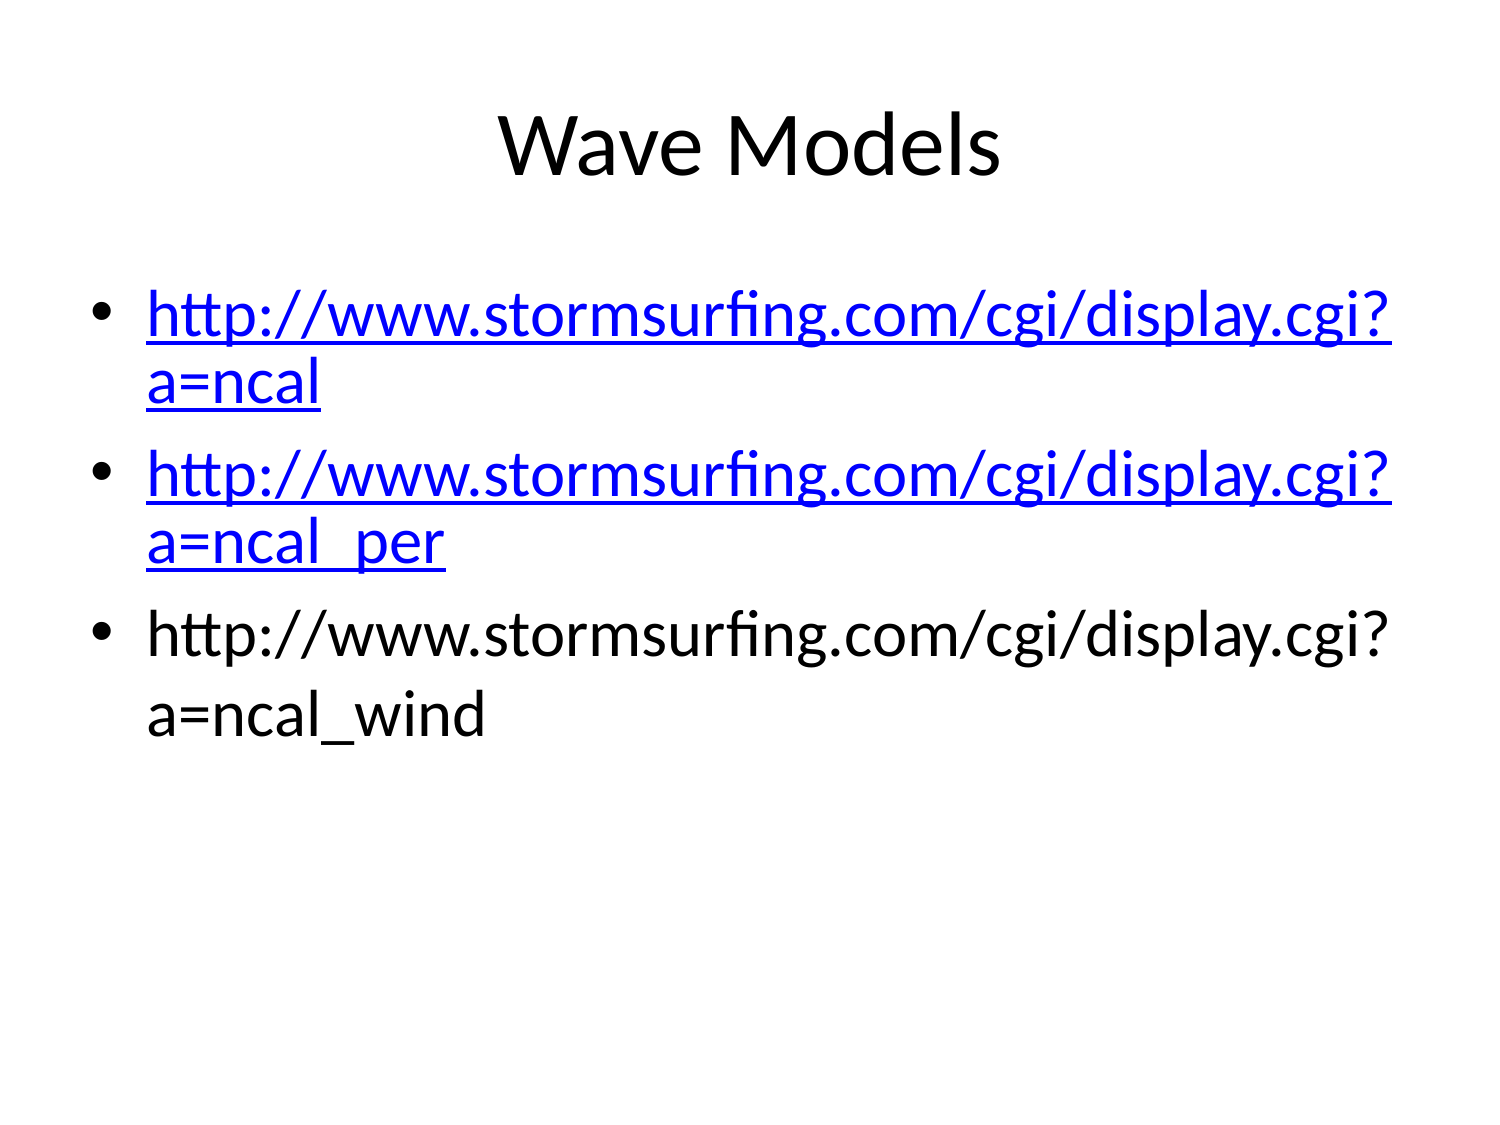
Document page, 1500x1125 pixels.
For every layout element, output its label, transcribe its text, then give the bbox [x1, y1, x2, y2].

list http://www.stormsurfing.com/cgi/display.cgi?a=ncal http://www.stormsurfing.com/cgi/display.cgi?a=ncal_per http://www.stormsurfing.com/cgi/display.cgi?a=ncal_wind [75, 262, 1425, 1005]
title Wave Models [75, 45, 1425, 233]
